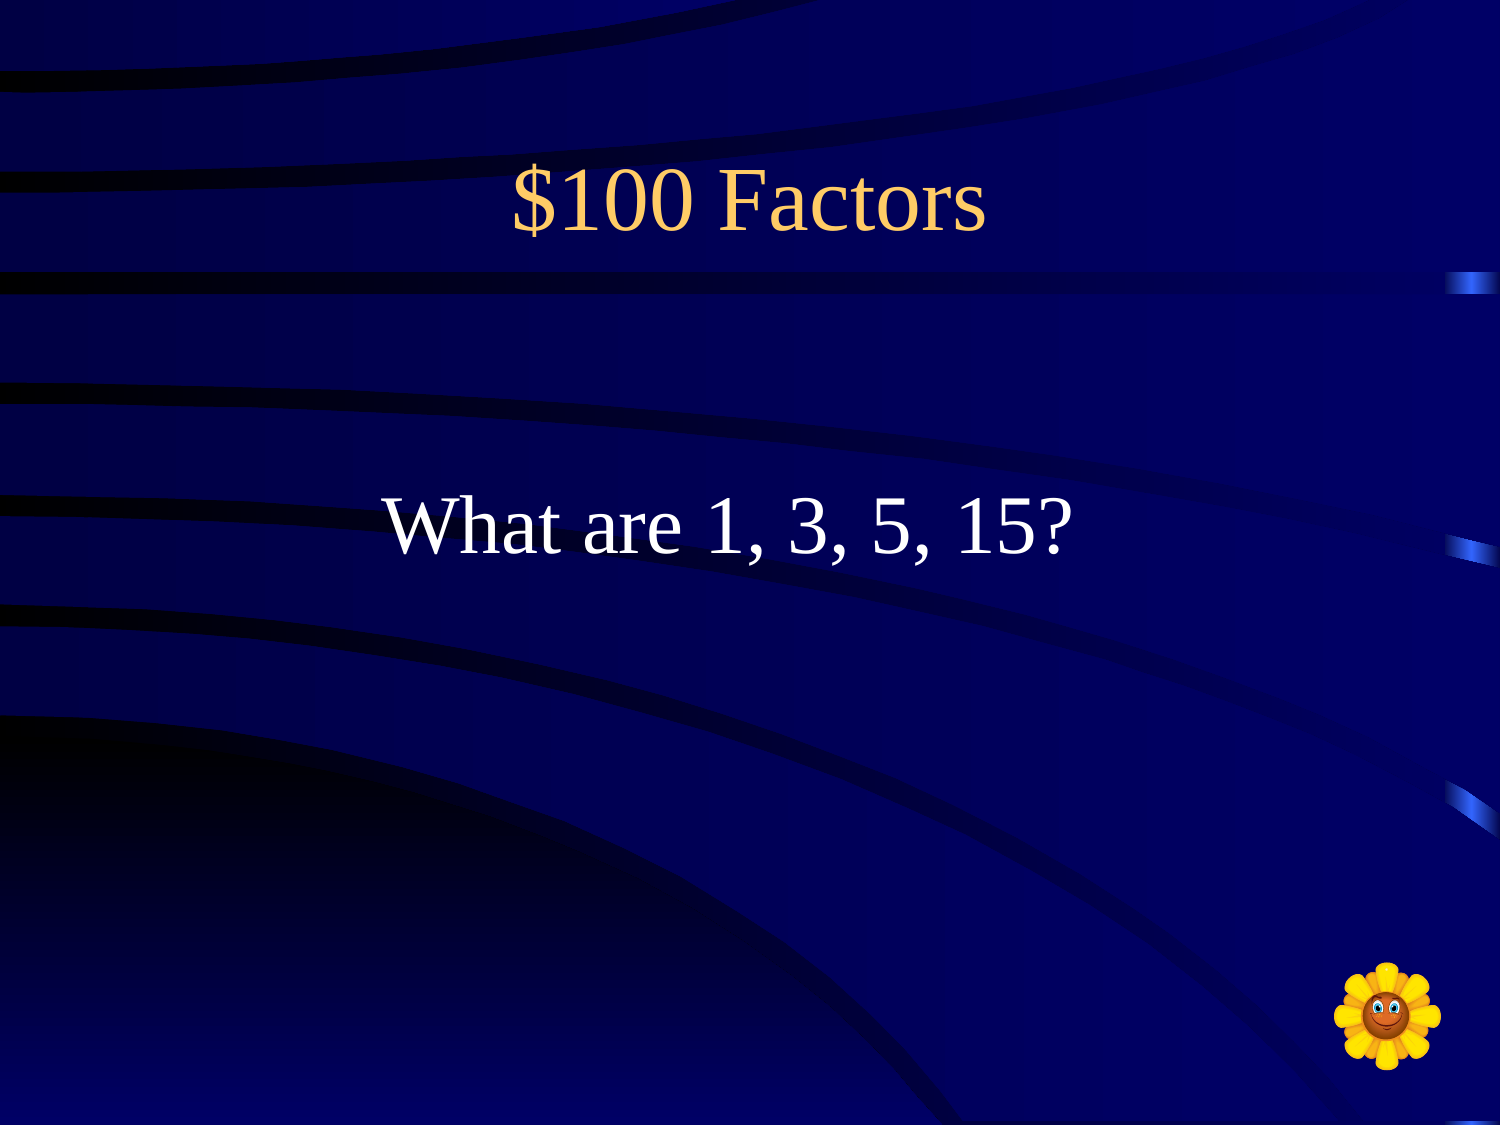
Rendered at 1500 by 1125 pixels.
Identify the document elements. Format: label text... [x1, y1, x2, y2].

title $100 Factors [112, 99, 1388, 288]
text_box What are 1, 3, 5, 15? [366, 462, 1090, 578]
picture [1333, 962, 1442, 1071]
